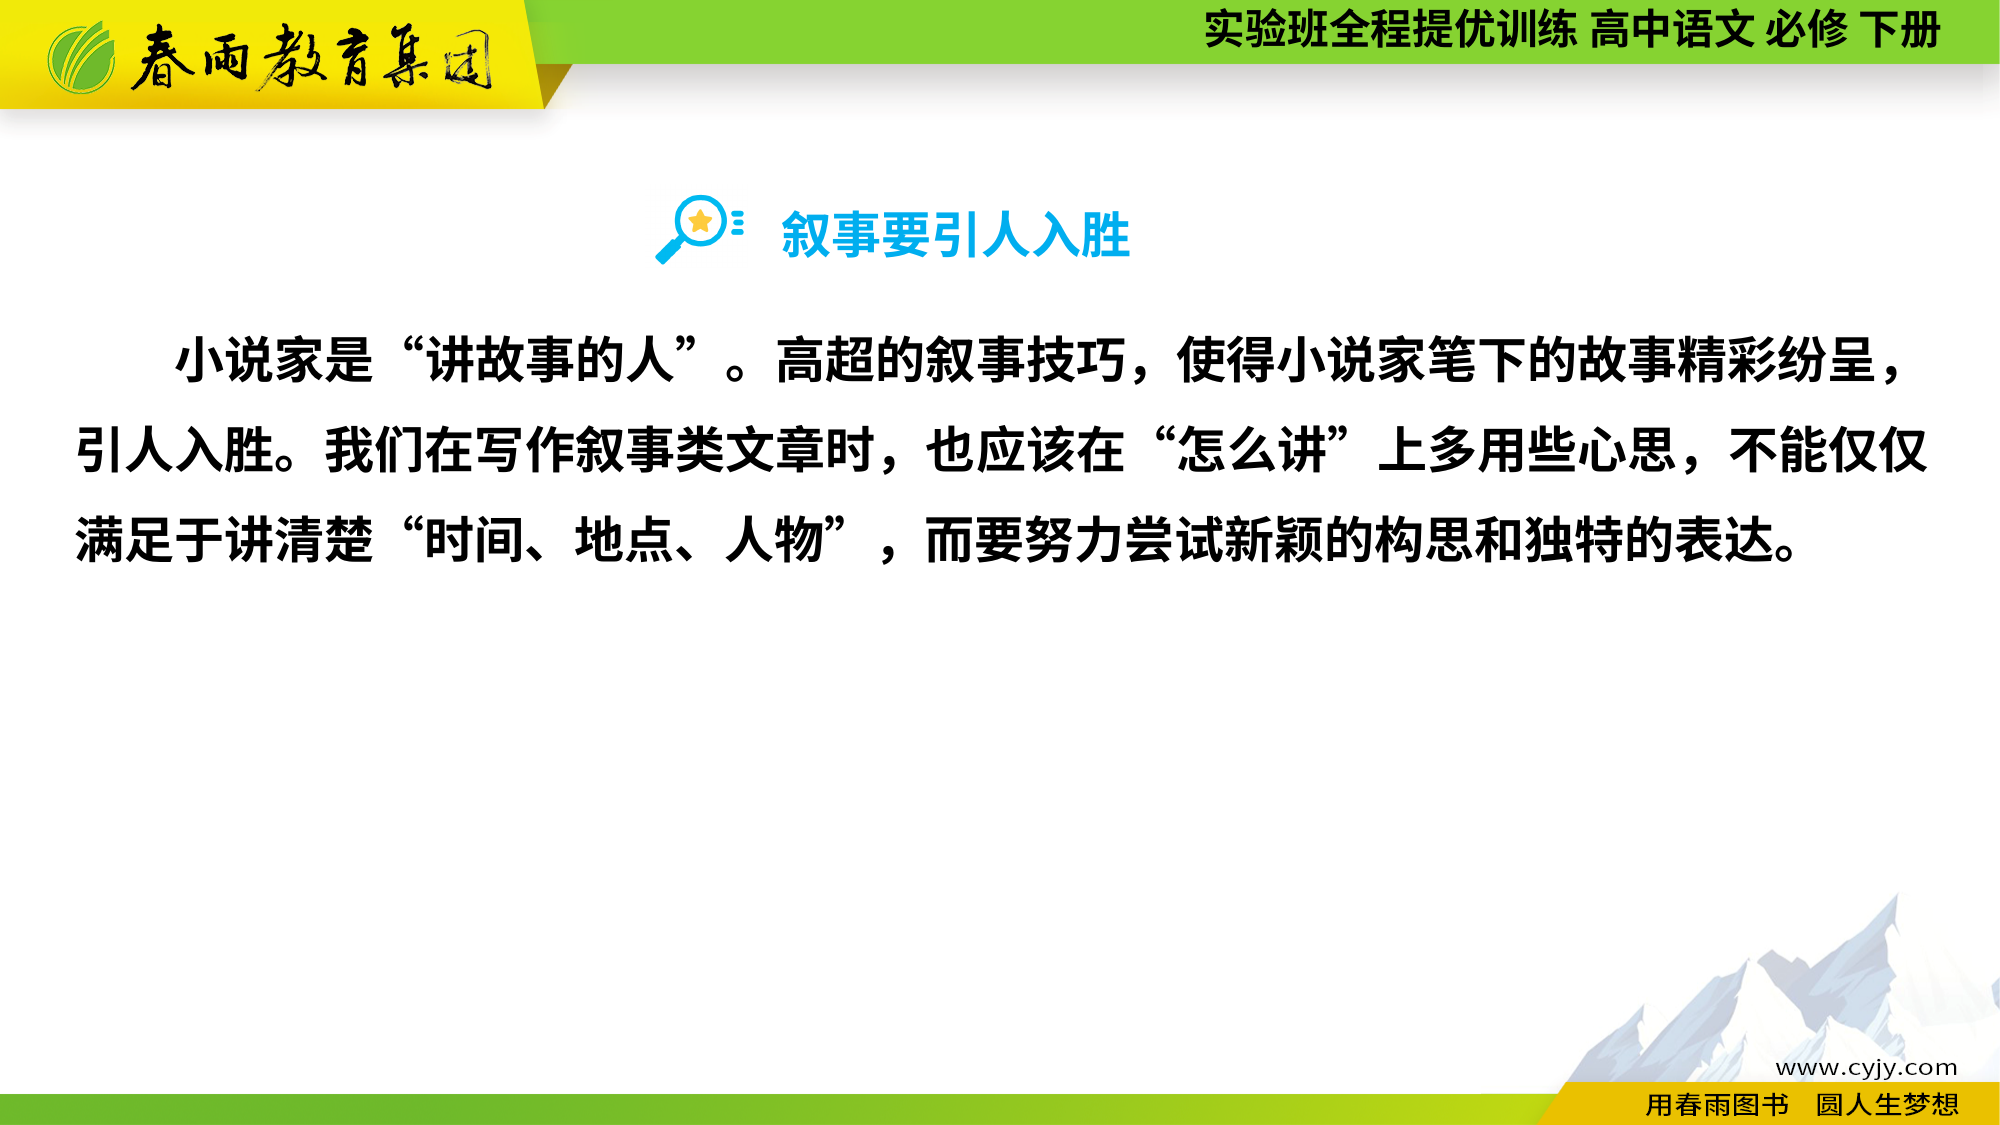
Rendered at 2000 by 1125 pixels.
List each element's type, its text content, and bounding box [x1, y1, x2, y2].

text_box 叙事要引人入胜 [766, 196, 1147, 271]
picture [0, 0, 2000, 1125]
list 小说家是“讲故事的人”。高超的叙事技巧，使得小说家笔下的故事精彩纷呈，引人入胜。我们在写作叙事类文章时，也应该在“怎么讲”上多用些心思，不能仅仅满足于讲清楚“时间、地点、人物”，而要努力尝试新颖的构思和独特的表达。 [59, 291, 1944, 670]
